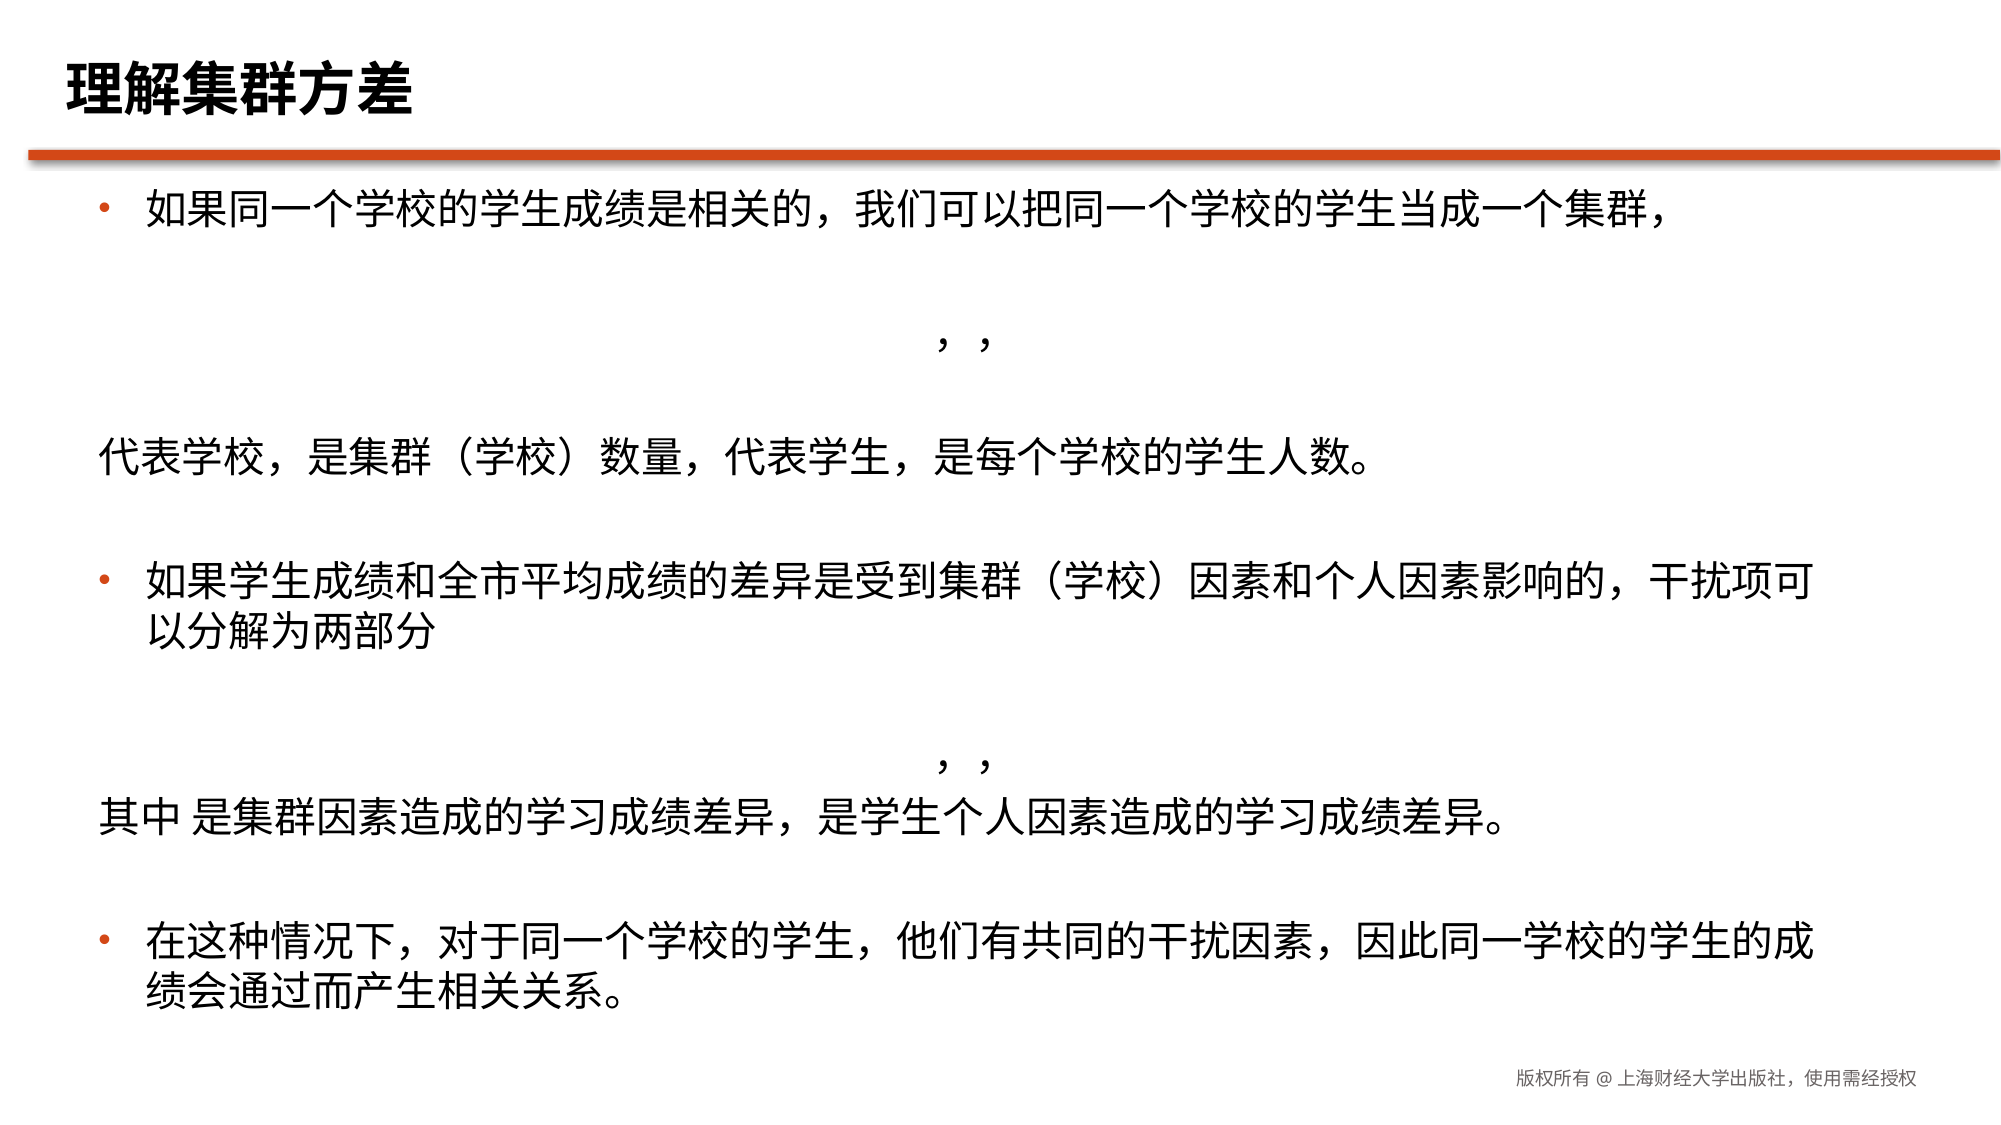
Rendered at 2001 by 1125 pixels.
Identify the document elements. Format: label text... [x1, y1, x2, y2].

footer 版权所有@上海财经大学出版社，使用需经授权 [1483, 1046, 1950, 1109]
title 理解集群方差 [50, 50, 1825, 138]
